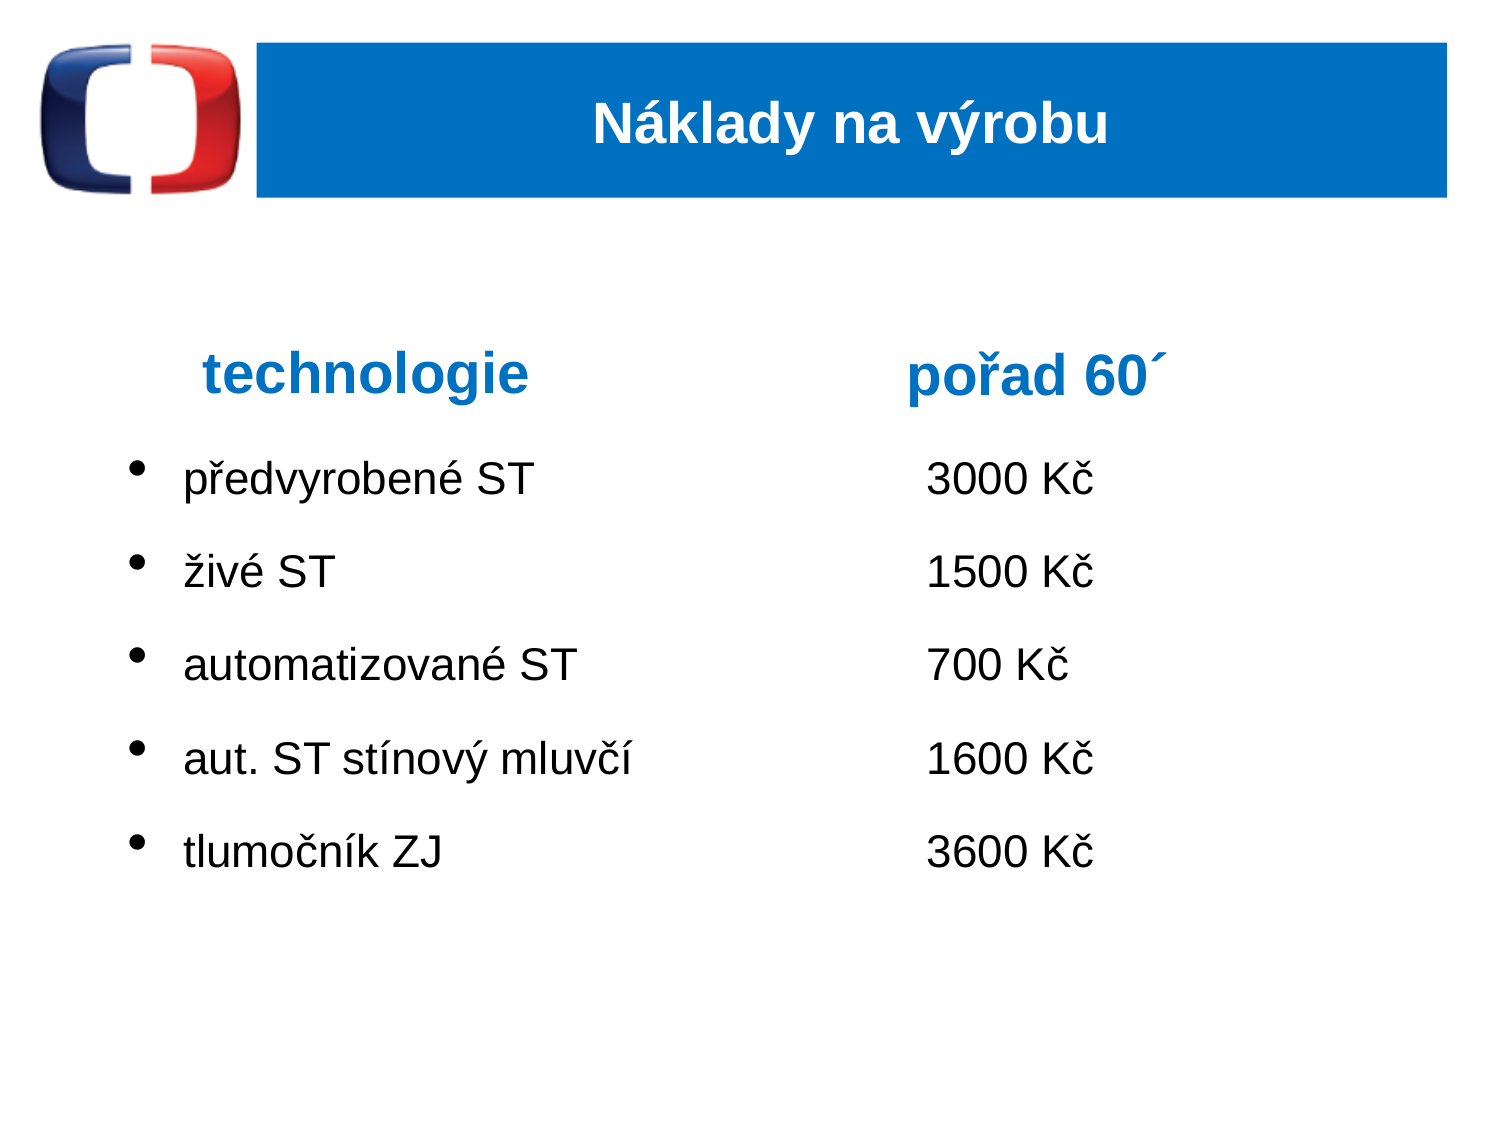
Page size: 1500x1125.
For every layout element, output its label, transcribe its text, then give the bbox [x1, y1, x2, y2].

list 3000 Kč 1500 Kč 700 Kč 1600 Kč 3600 Kč [761, 361, 1353, 1004]
list pořad 60´ [761, 314, 1259, 361]
text_box Náklady na výrobu [257, 42, 1447, 198]
picture [31, 42, 257, 198]
list technologie [76, 314, 740, 415]
list předvyrobené ST živé ST automatizované ST aut. ST stínový mluvčí tlumočník ZJ [111, 361, 834, 1006]
